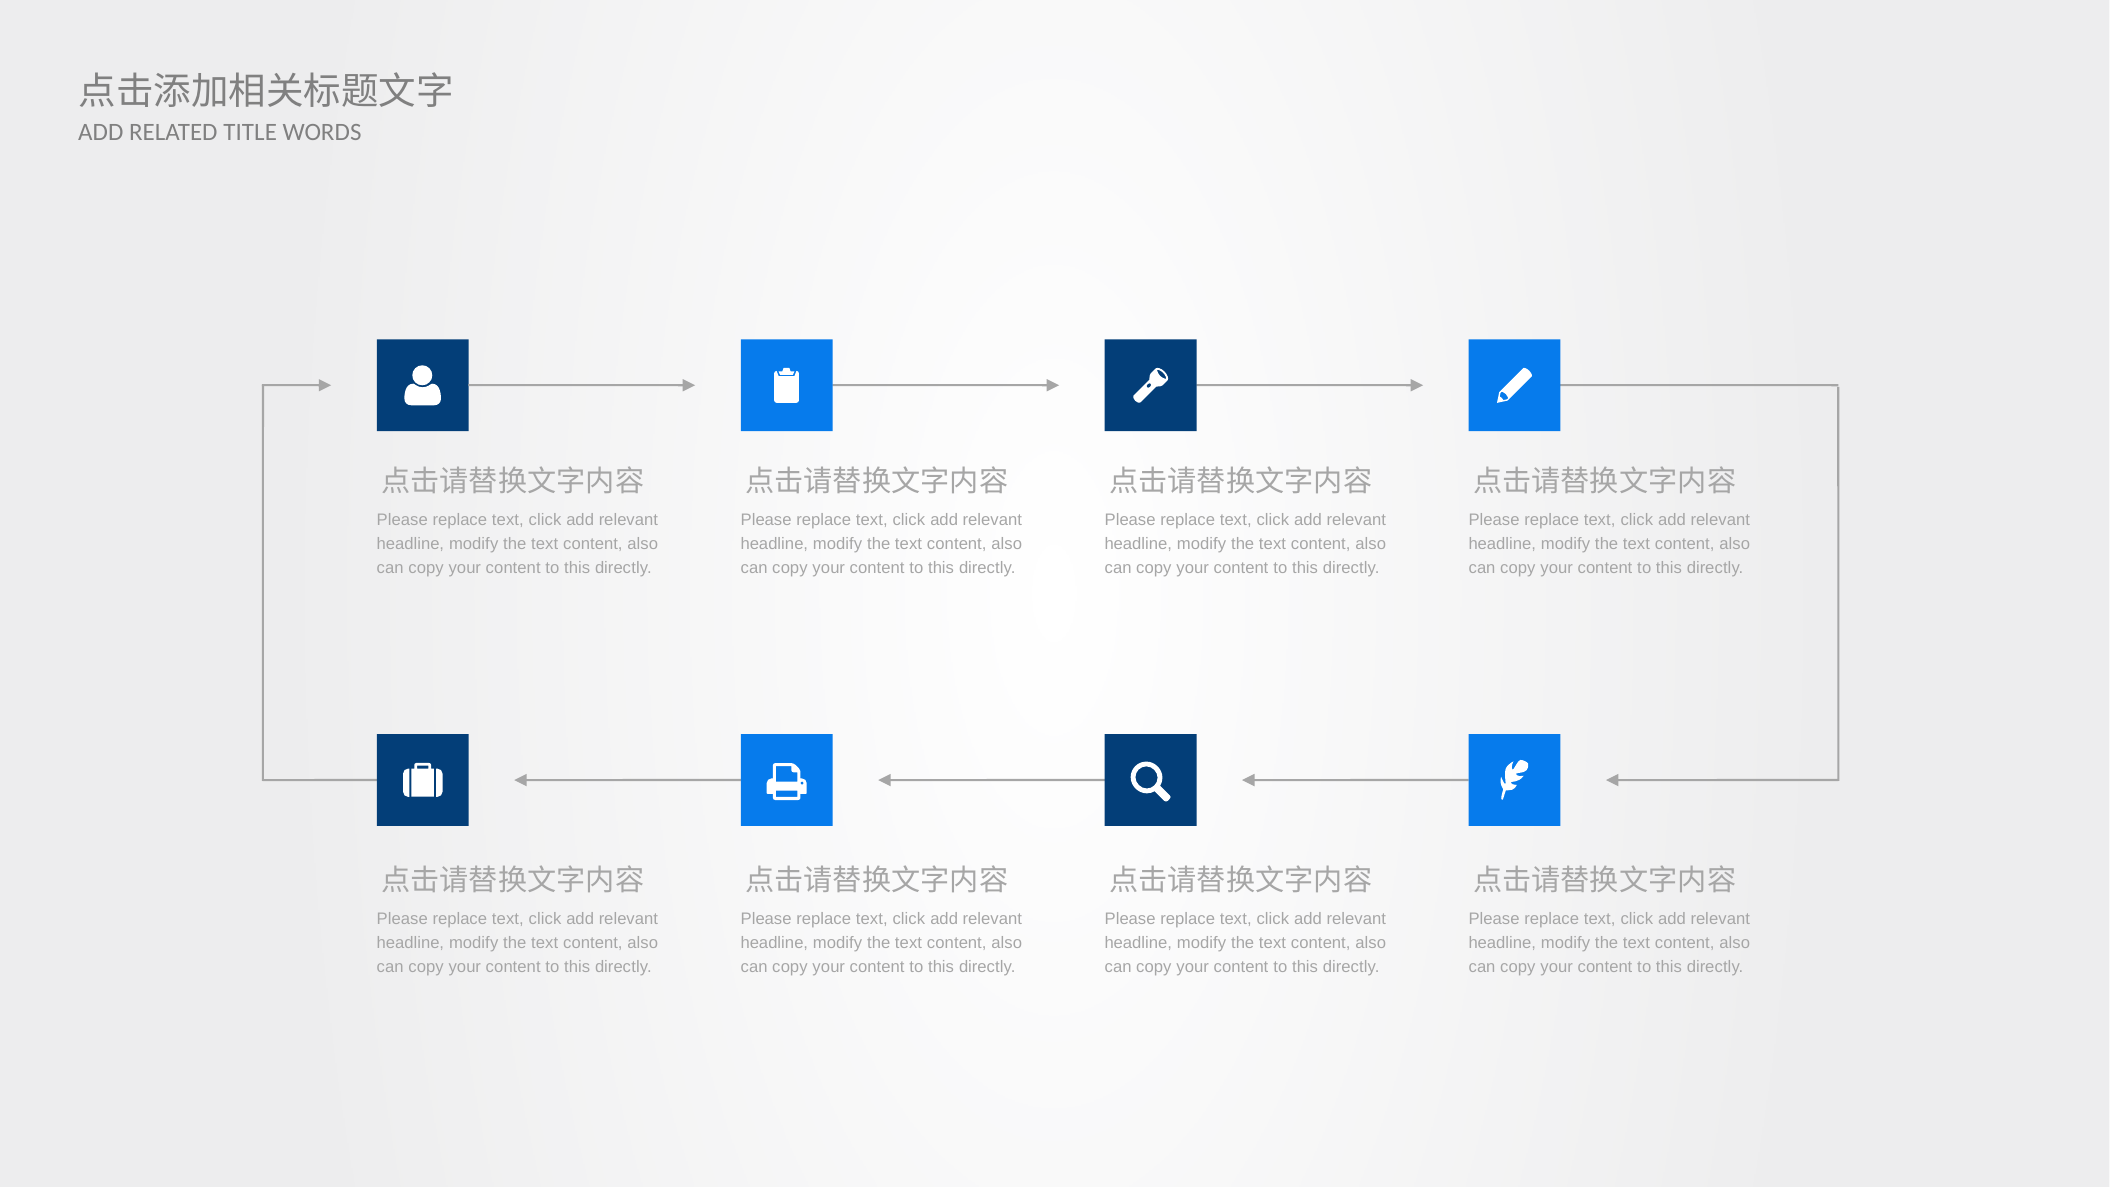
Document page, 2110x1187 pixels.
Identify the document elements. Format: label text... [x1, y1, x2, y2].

text_box 点击请替换文字内容 [745, 454, 1109, 497]
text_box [376, 734, 469, 826]
text_box [1606, 773, 1839, 787]
text_box [1242, 773, 1468, 787]
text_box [1104, 734, 1197, 826]
text_box Please replace text, click add relevant headline, modify the text content, also can copy your content to this directly. [740, 504, 1044, 577]
text_box ADD RELATED TITLE WORDS [62, 107, 379, 154]
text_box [1104, 339, 1197, 432]
text_box [261, 379, 332, 392]
text_box 点击添加相关标题文字 [62, 59, 470, 121]
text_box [740, 734, 833, 826]
text_box 点击请替换文字内容 [745, 854, 1109, 897]
text_box [469, 379, 696, 392]
text_box Please replace text, click add relevant headline, modify the text content, also can copy your content to this directly. [1104, 504, 1408, 577]
text_box Please replace text, click add relevant headline, modify the text content, also can copy your content to this directly. [1468, 904, 1772, 977]
text_box [514, 773, 740, 787]
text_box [376, 339, 469, 432]
text_box Please replace text, click add relevant headline, modify the text content, also can copy your content to this directly. [740, 904, 1044, 977]
text_box 点击请替换文字内容 [381, 454, 745, 497]
text_box Please replace text, click add relevant headline, modify the text content, also can copy your content to this directly. [376, 504, 680, 577]
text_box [1468, 339, 1561, 432]
text_box 点击请替换文字内容 [1473, 454, 1847, 497]
text_box [878, 773, 1104, 787]
picture [0, 0, 2110, 1187]
text_box [1197, 379, 1424, 392]
text_box Please replace text, click add relevant headline, modify the text content, also can copy your content to this directly. [376, 904, 680, 977]
text_box Please replace text, click add relevant headline, modify the text content, also can copy your content to this directly. [1468, 504, 1772, 577]
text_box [1468, 734, 1561, 826]
text_box 点击请替换文字内容 [1473, 854, 1847, 897]
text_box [740, 339, 833, 432]
text_box 点击请替换文字内容 [1109, 454, 1473, 497]
text_box Please replace text, click add relevant headline, modify the text content, also can copy your content to this directly. [1104, 904, 1408, 977]
text_box [833, 379, 1060, 392]
text_box 点击请替换文字内容 [381, 854, 745, 897]
text_box 点击请替换文字内容 [1109, 854, 1473, 897]
